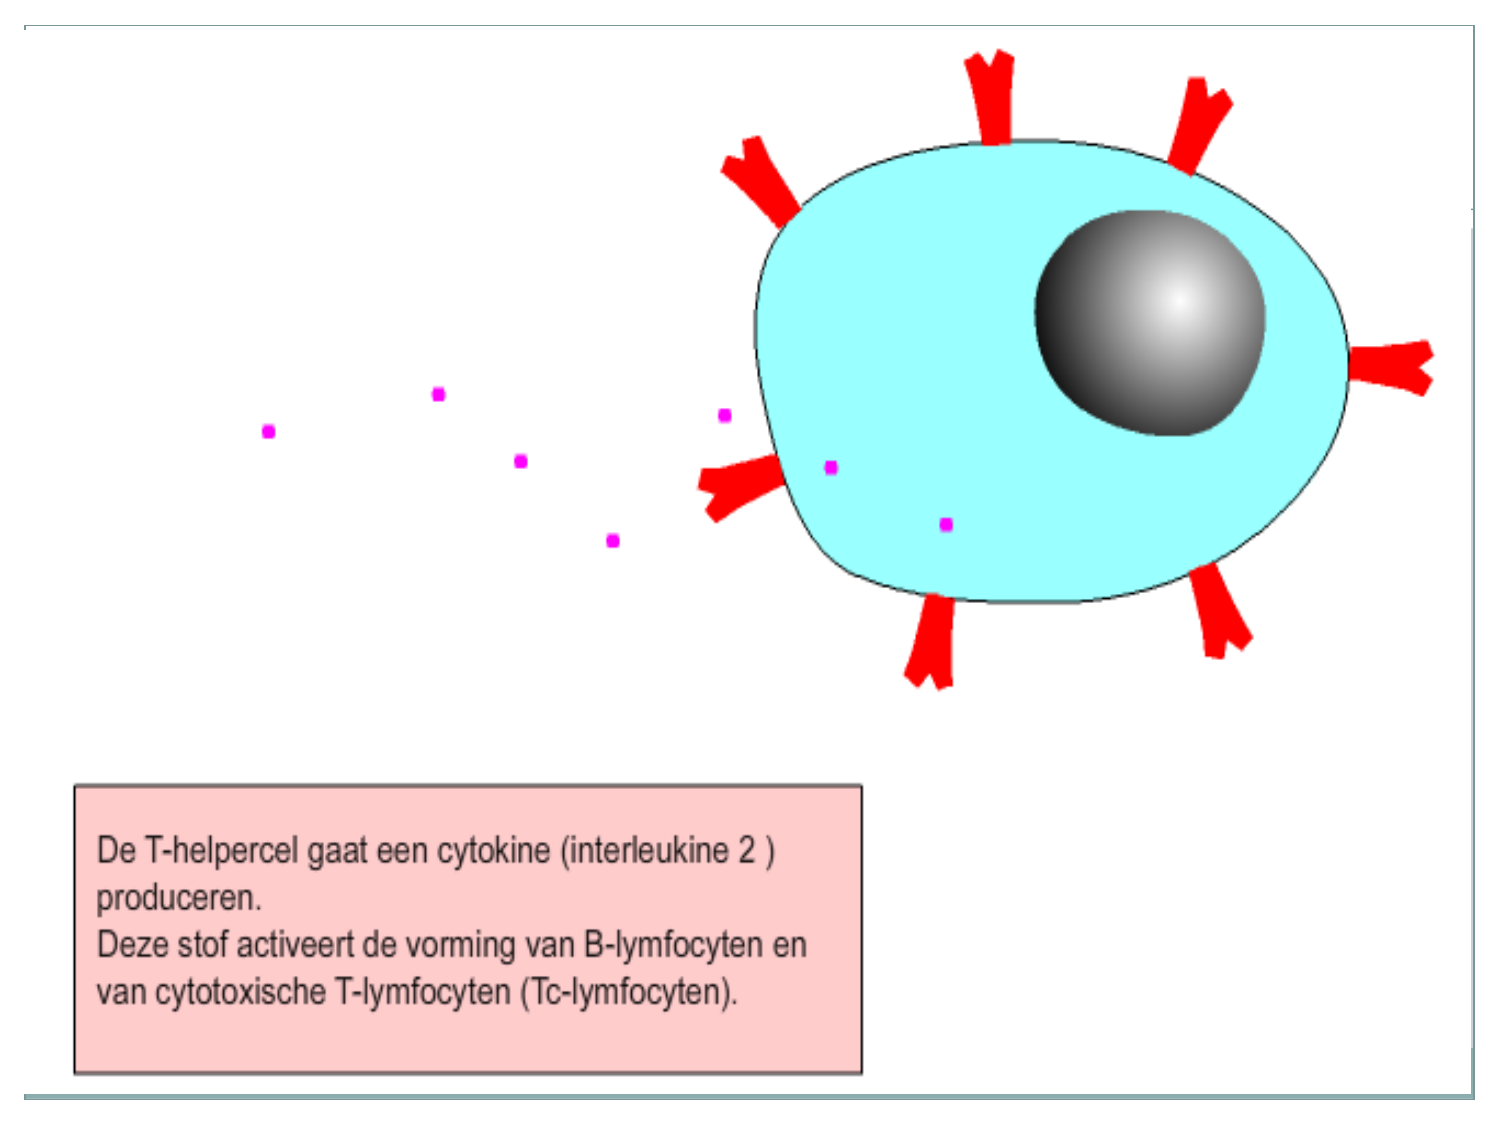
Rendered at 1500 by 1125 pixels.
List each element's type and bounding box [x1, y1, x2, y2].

list [17, 30, 1471, 1095]
